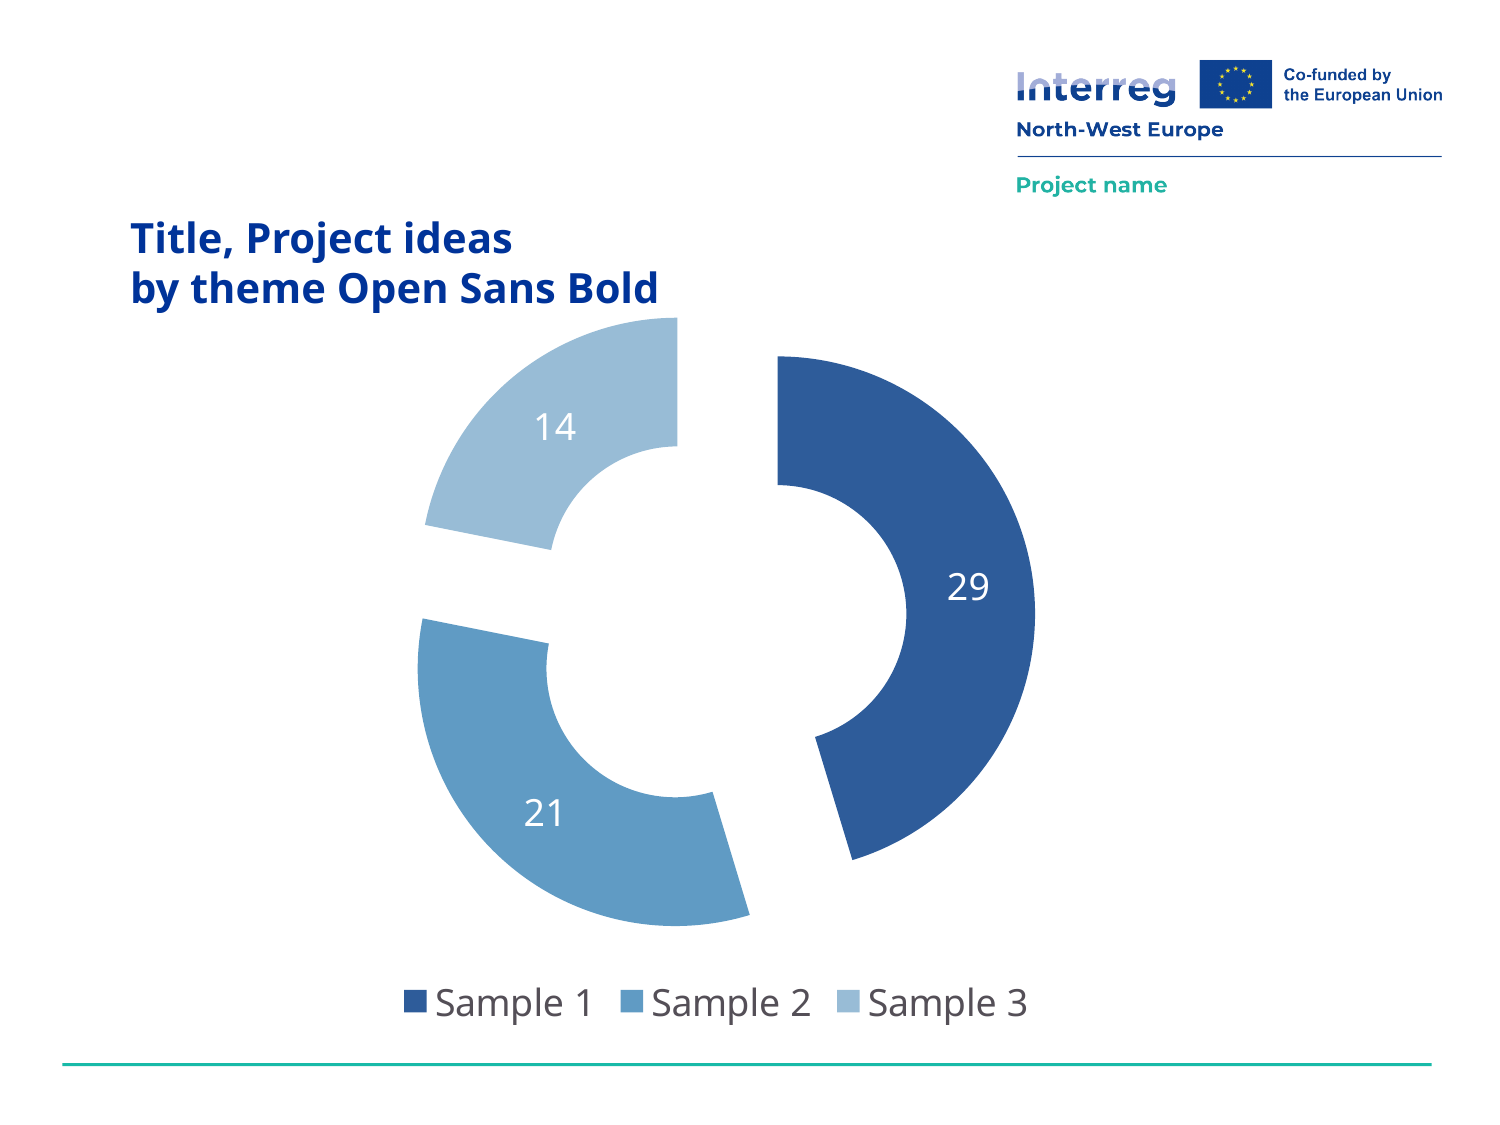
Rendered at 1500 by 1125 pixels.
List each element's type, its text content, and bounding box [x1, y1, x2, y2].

picture [958, 0, 1500, 252]
text_box Title, Project ideas by theme Open Sans Bold [115, 204, 859, 352]
chart [157, 288, 1276, 1035]
